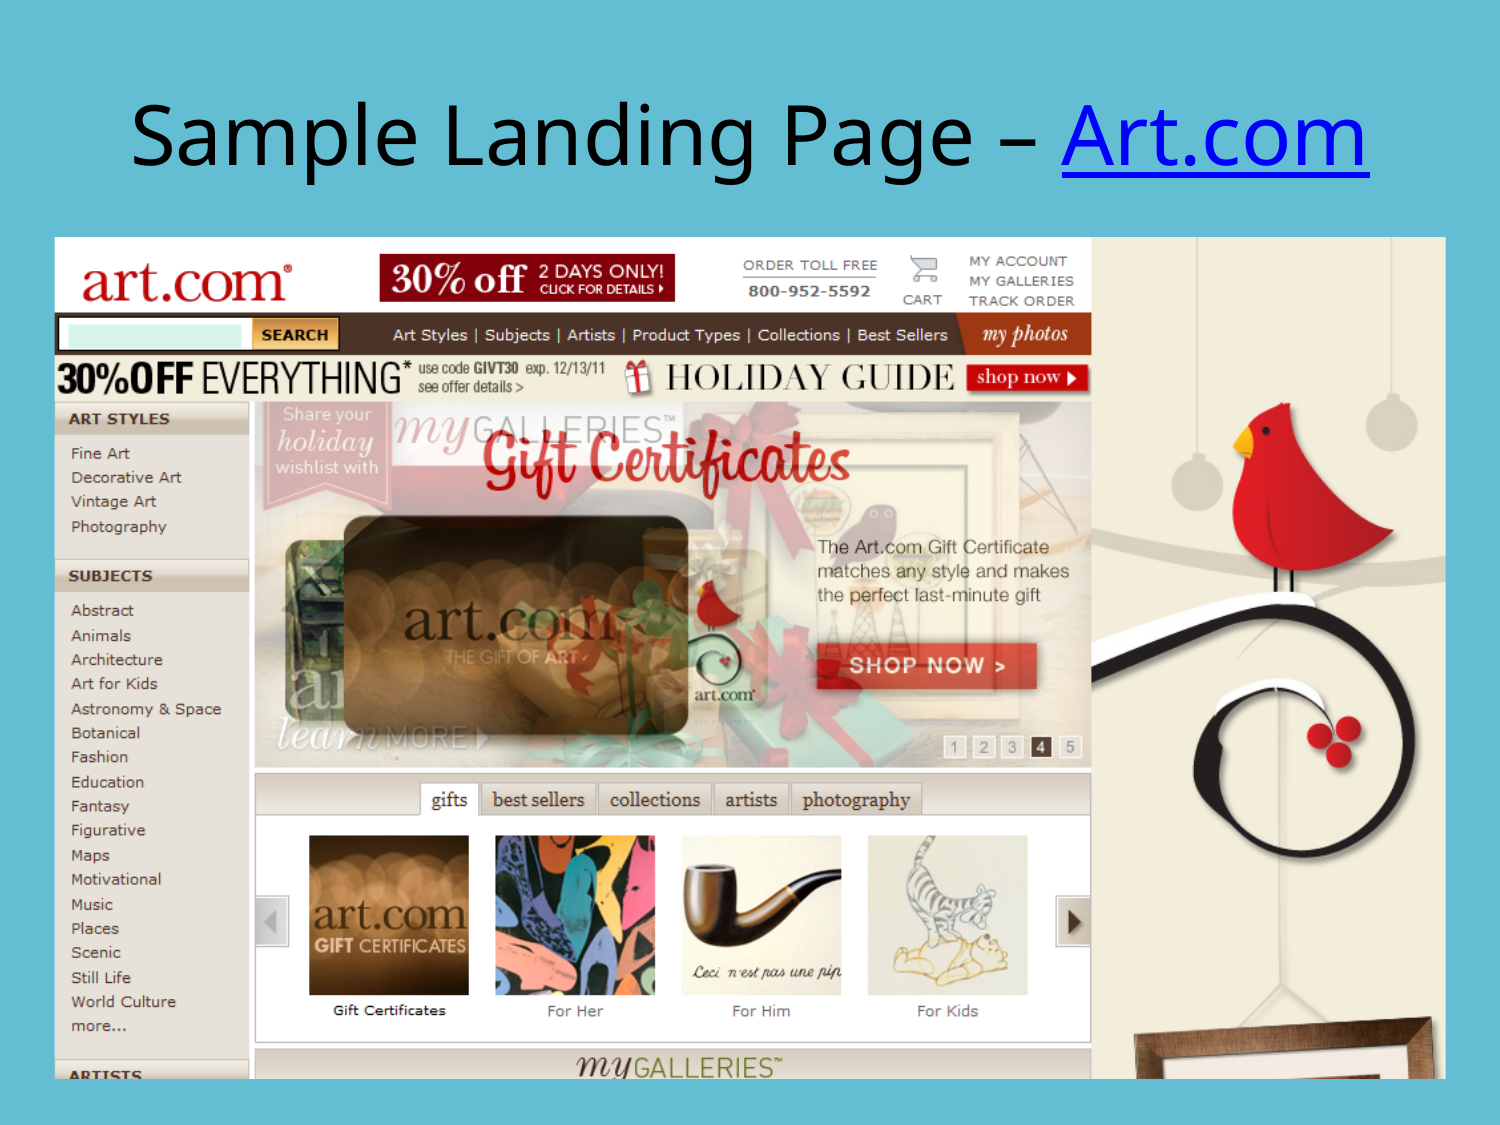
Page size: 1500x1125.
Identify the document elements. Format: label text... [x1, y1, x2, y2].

picture [54, 237, 1446, 1079]
title Sample Landing Page – Art.com [75, 45, 1425, 233]
